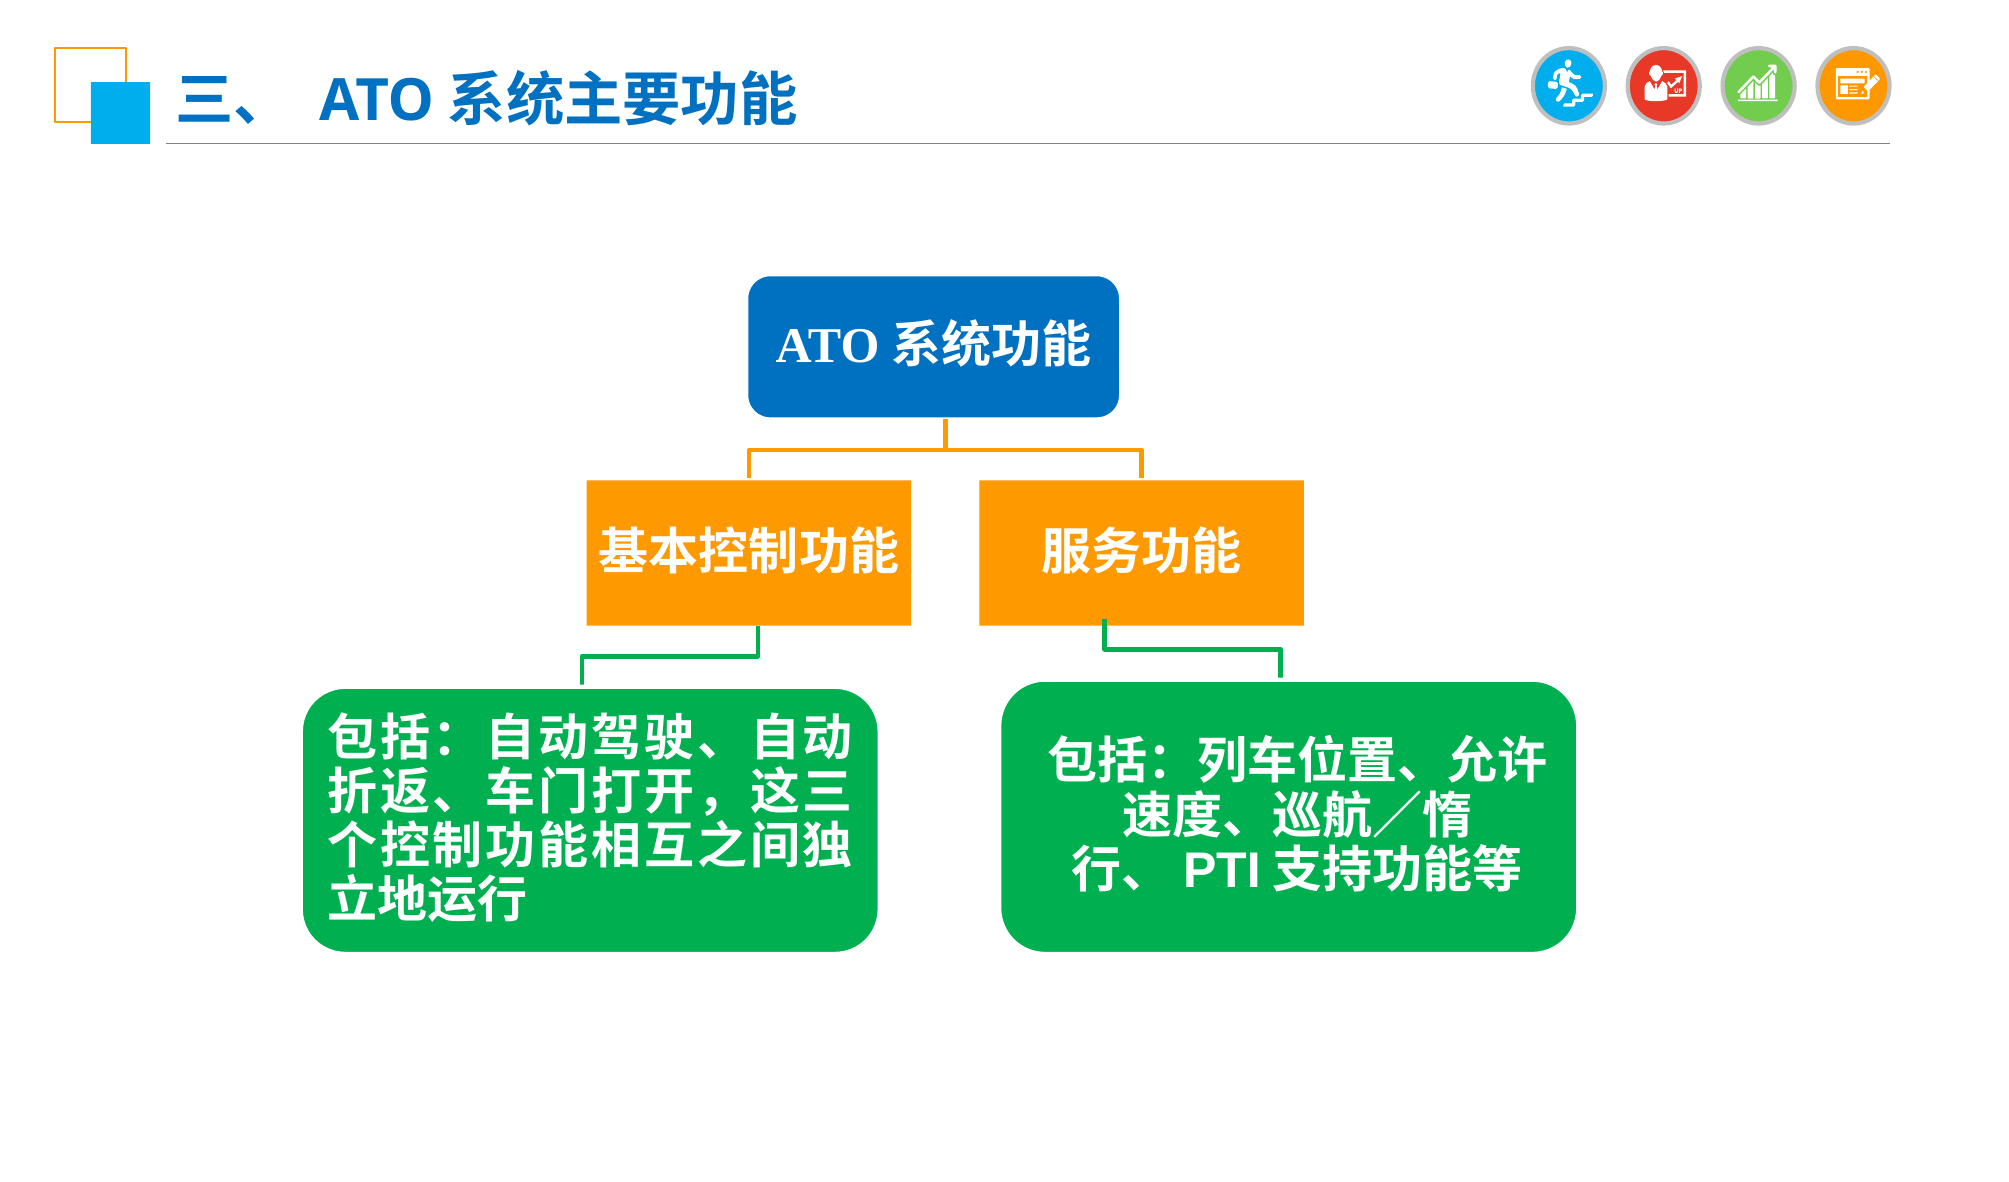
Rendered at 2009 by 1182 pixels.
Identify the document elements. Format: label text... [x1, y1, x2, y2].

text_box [300, 625, 880, 955]
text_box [999, 618, 1579, 955]
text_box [945, 419, 1305, 626]
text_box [745, 273, 1122, 417]
text_box 三、 ATO系统主要功能 [154, 51, 818, 142]
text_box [586, 419, 943, 626]
